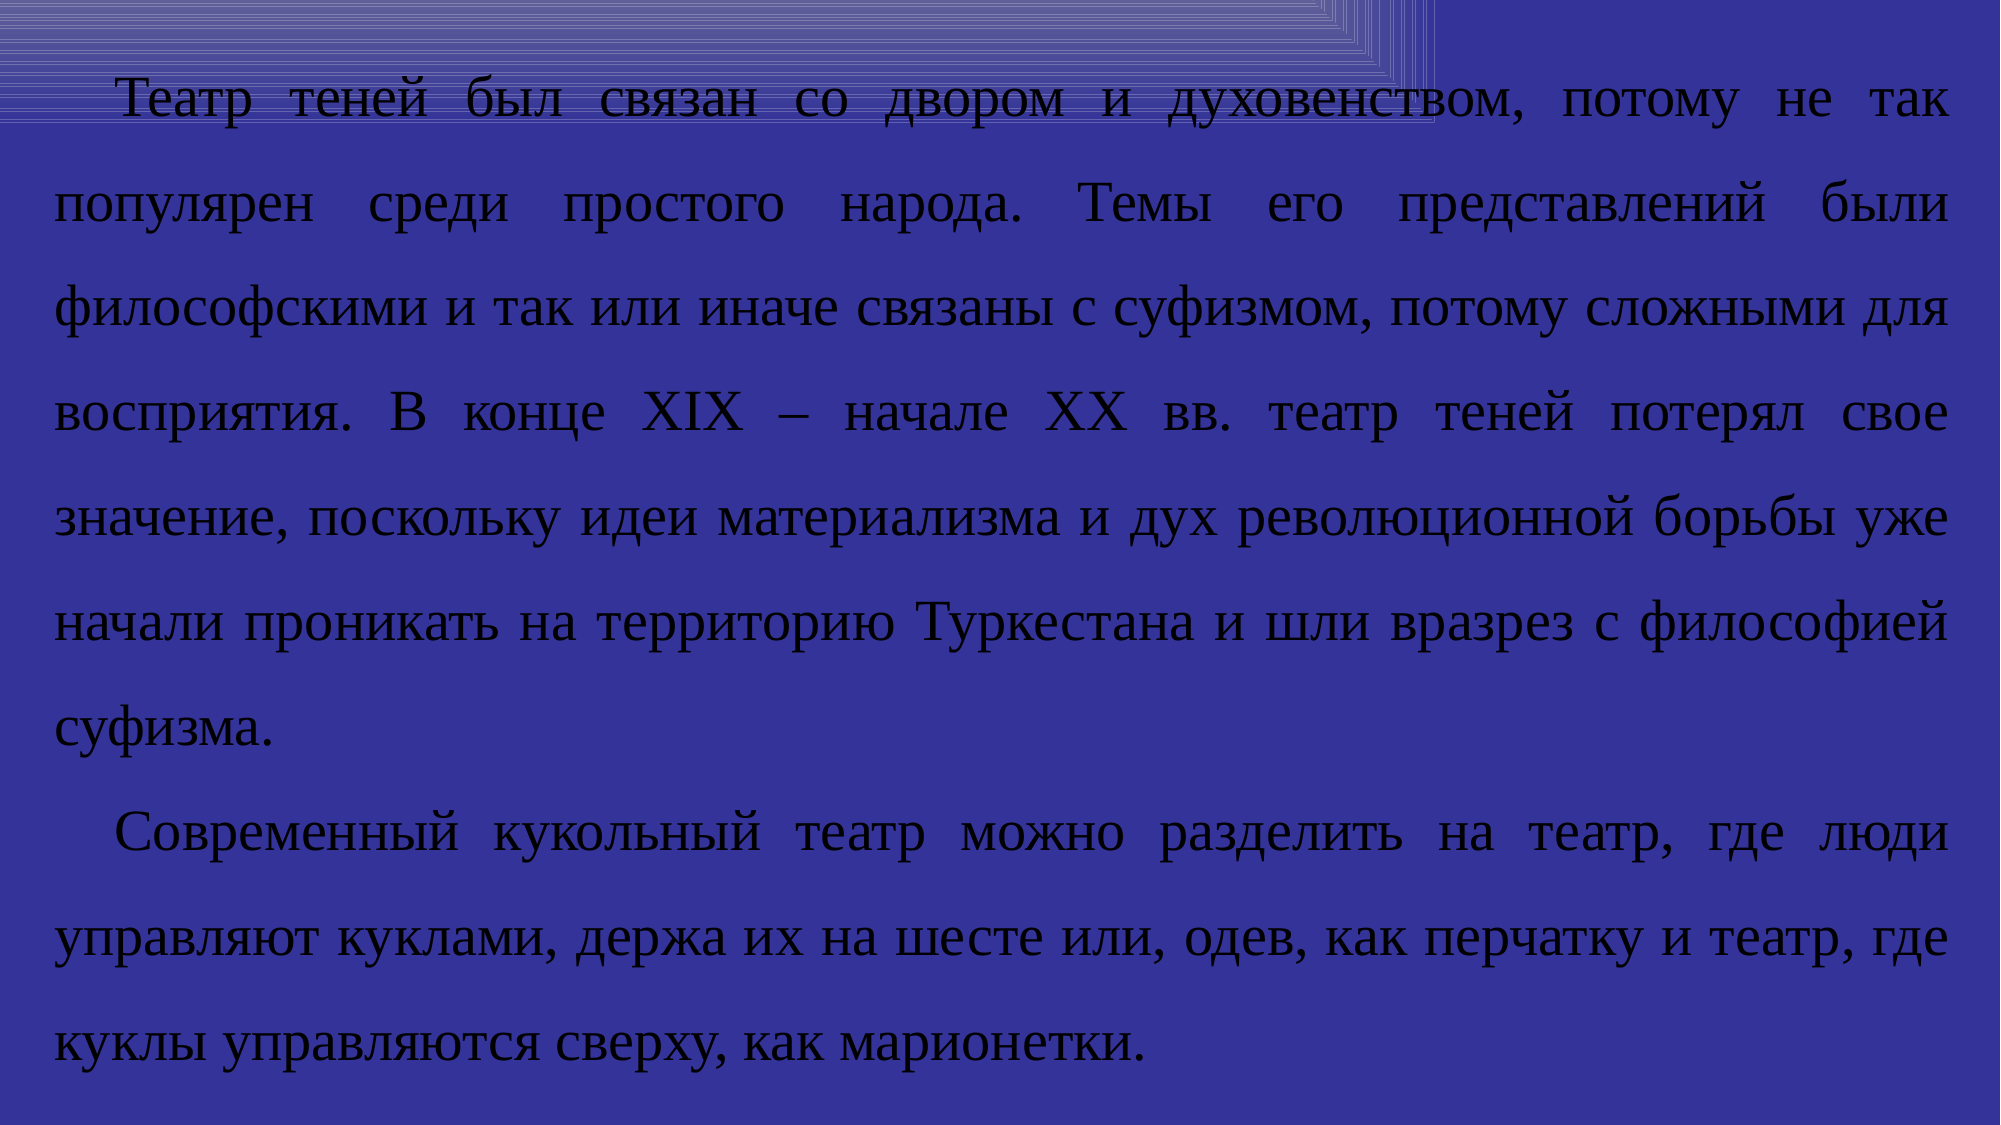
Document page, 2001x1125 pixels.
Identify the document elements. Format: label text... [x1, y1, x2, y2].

text_box Театр теней был связан со двором и духовенством, потому не так популярен среди простого народа. Темы его представлений были философскими и так или иначе связаны с суфизмом, потому сложными для восприятия. В конце XIX – начале XX вв. театр теней потерял свое значение, поскольку идеи материализма и дух революционной борьбы уже начали проникать на территорию Туркестана и шли вразрез с философией суфизма. Современный кукольный театр можно разделить на театр, где люди управляют куклами, держа их на шесте или, одев, как перчатку и театр, где куклы управляются сверху, как марионетки. [39, 15, 1966, 1080]
